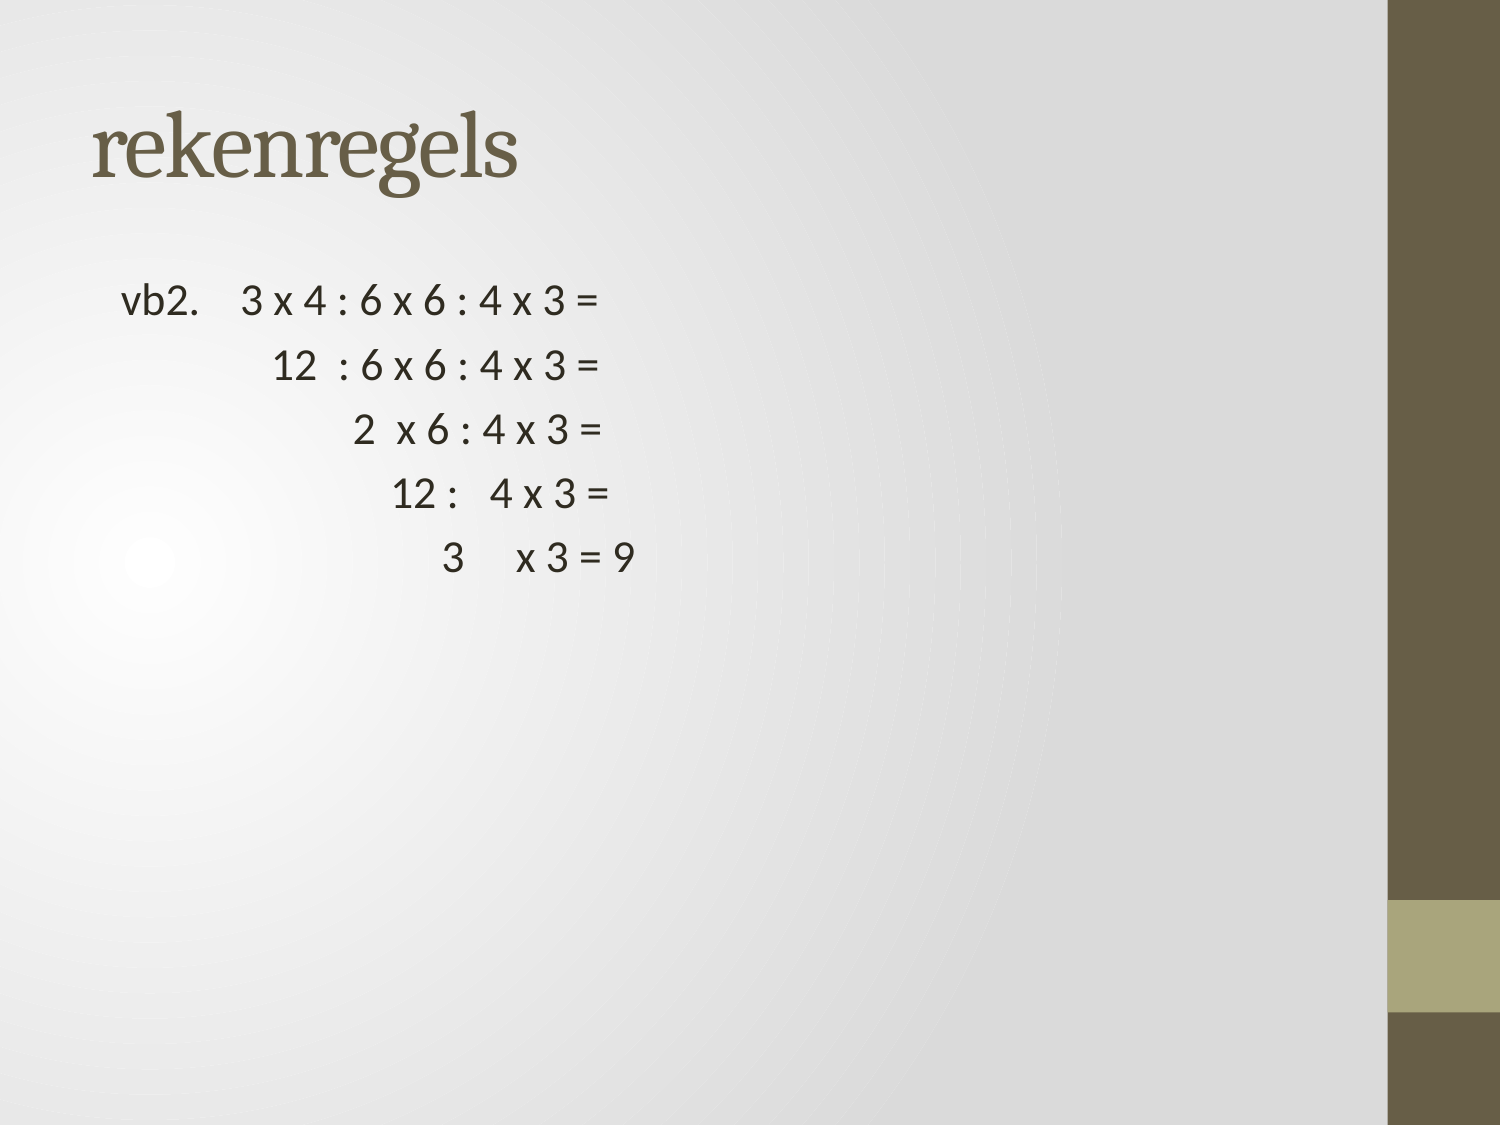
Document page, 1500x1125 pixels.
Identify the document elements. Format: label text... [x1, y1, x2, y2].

title rekenregels [75, 45, 1325, 233]
list vb2. 3 x 4 : 6 x 6 : 4 x 3 = 12 : 6 x 6 : 4 x 3 = 2 x 6 : 4 x 3 = 12 : 4 x 3 = 3 x 3 = 9 [75, 262, 1325, 1050]
